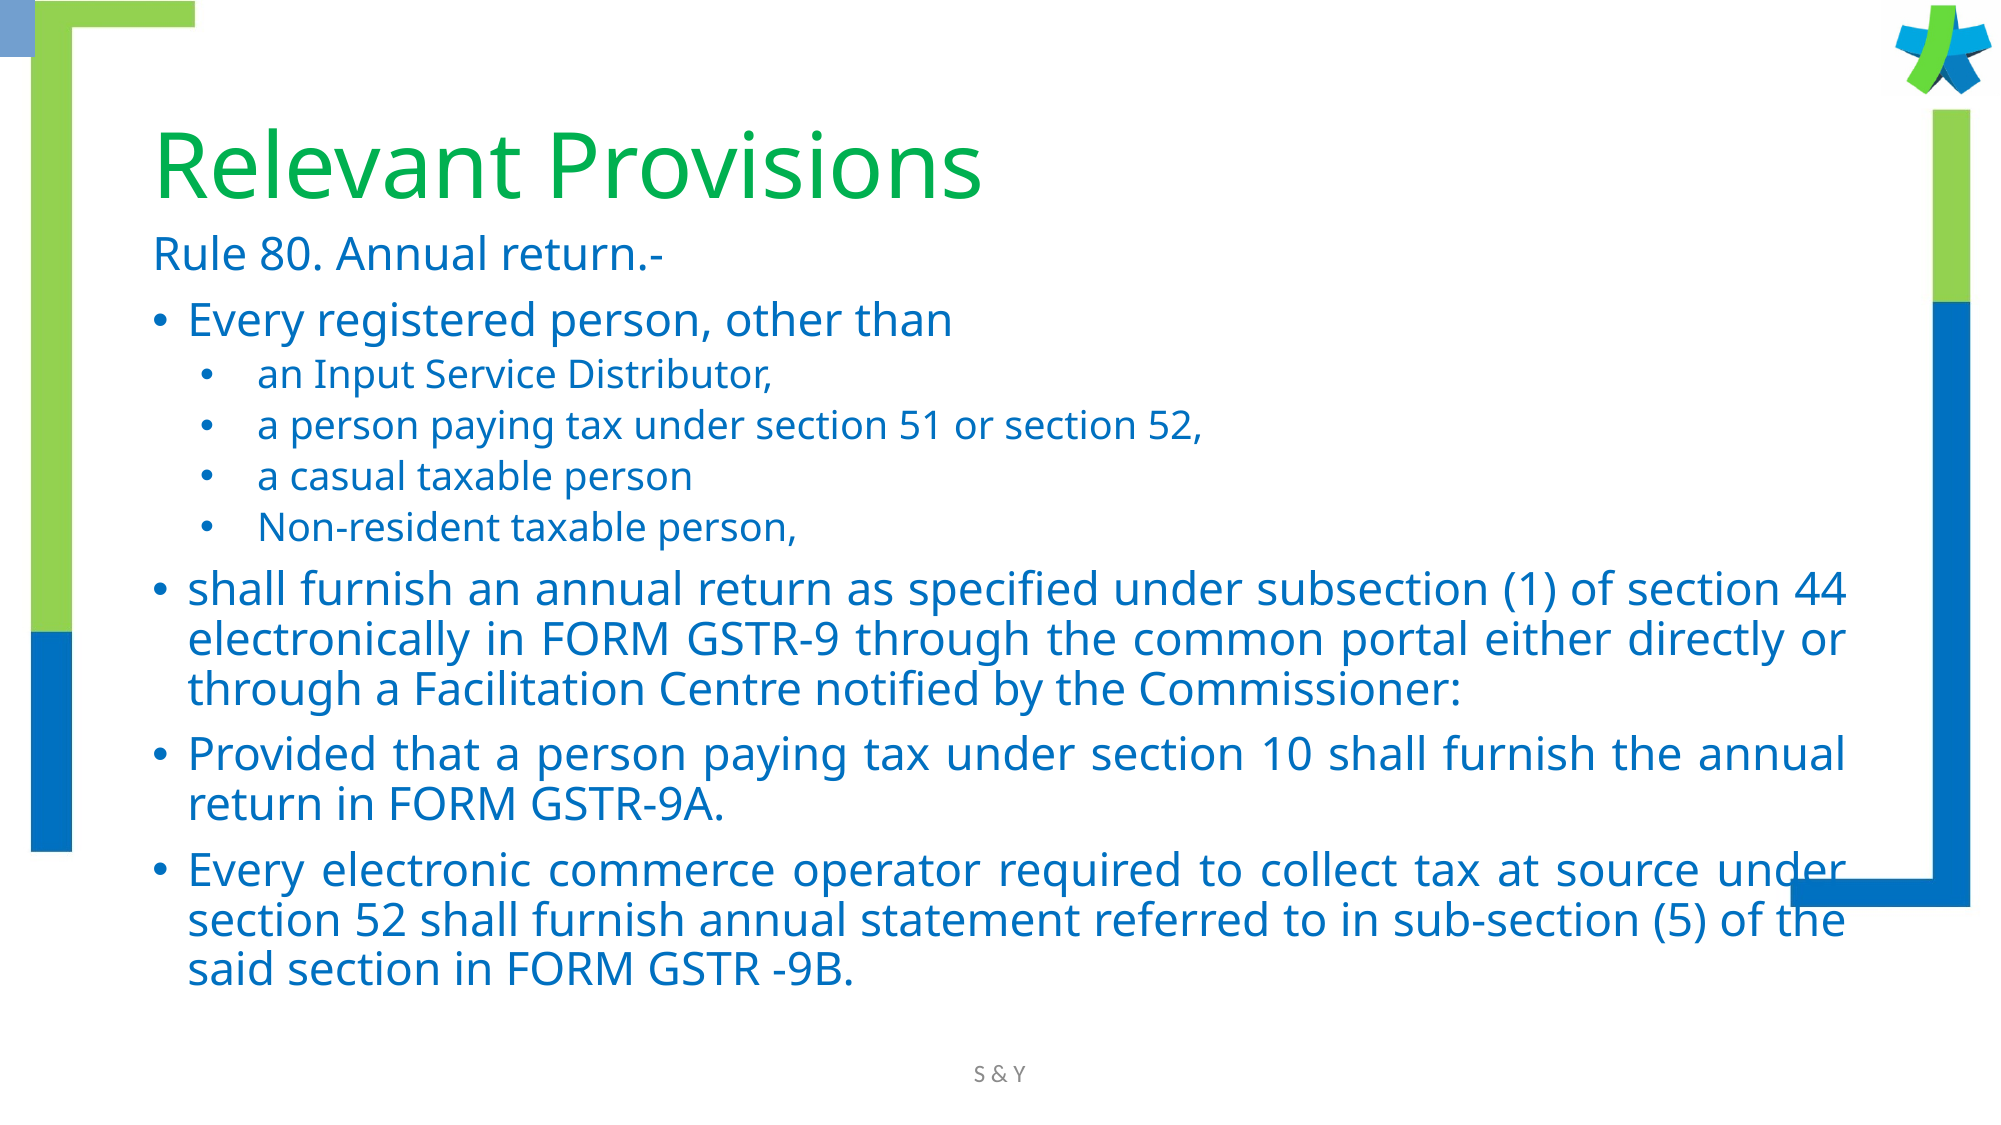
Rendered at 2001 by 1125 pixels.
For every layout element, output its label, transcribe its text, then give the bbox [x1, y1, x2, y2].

list Rule 80. Annual return.- Every registered person, other than an Input Service Distributor, a person paying tax under section 51 or section 52, a casual taxable person Non-resident taxable person, shall furnish an annual return as specified under subsection (1) of section 44 electronically in FORM GSTR-9 through the common portal either directly or through a Facilitation Centre notified by the Commissioner: Provided that a person paying tax under section 10 shall furnish the annual return in FORM GSTR-9A. Every electronic commerce operator required to collect tax at source under section 52 shall furnish annual statement referred to in sub-section (5) of the said section in FORM GSTR -9B. [137, 223, 1863, 1014]
title Relevant Provisions [137, 59, 1863, 223]
picture [0, 0, 2001, 1125]
footer S & Y [662, 1042, 1338, 1103]
